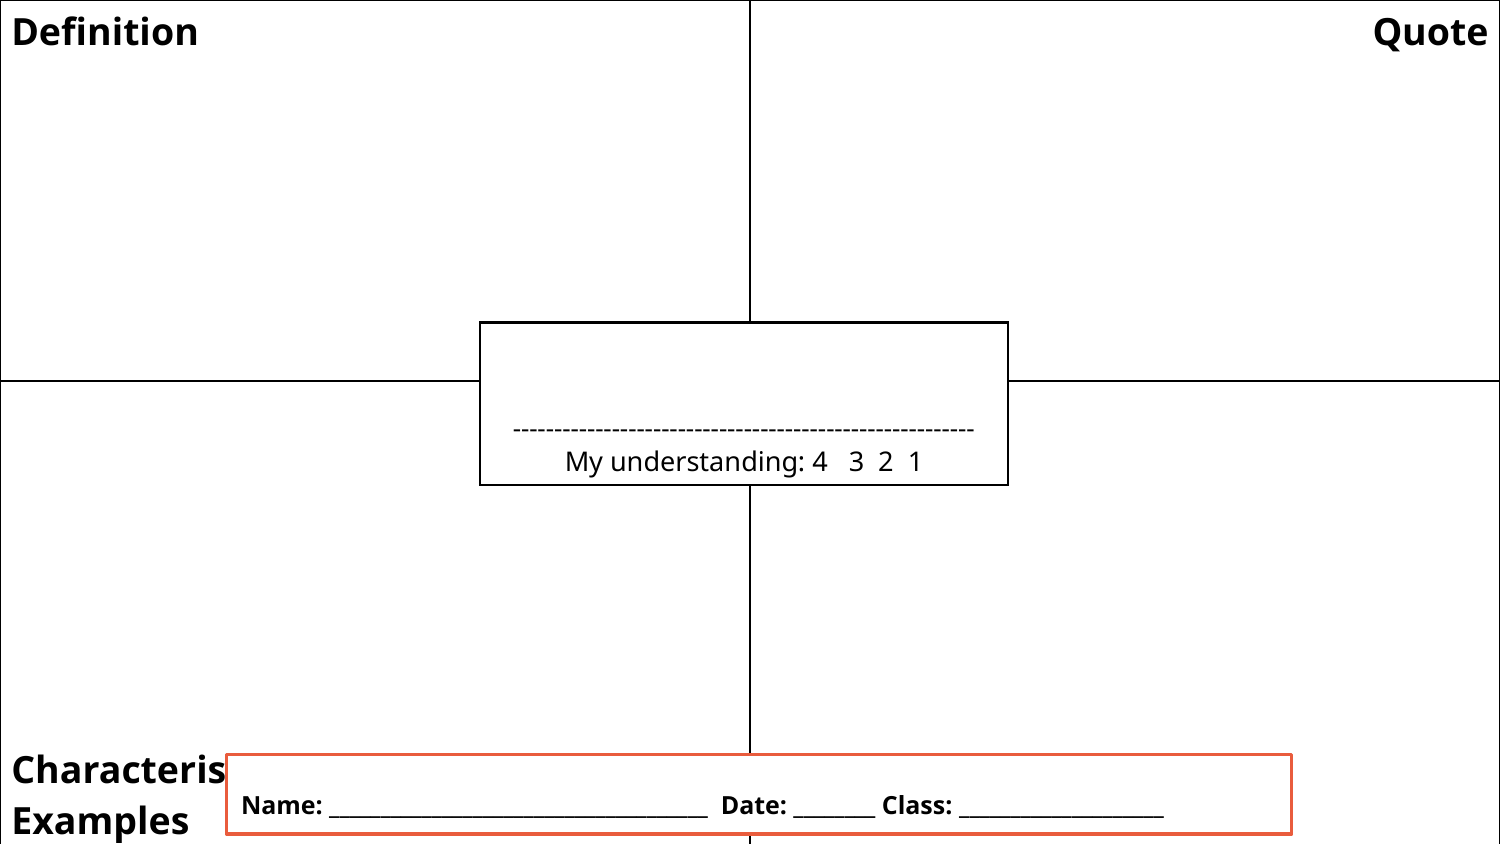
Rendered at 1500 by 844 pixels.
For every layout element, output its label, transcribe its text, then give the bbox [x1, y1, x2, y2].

text_box -------------------------------------------------------- My understanding: 4 3 2 1 [480, 322, 1008, 486]
table_cell Question [751, 382, 1499, 844]
text_box Name: _____________________________________ Date: ________ Class: ____________________ [226, 754, 1292, 834]
table_header Definition [1, 1, 749, 380]
table_header Quote [751, 1, 1499, 380]
table_cell Characteristics/ Examples [1, 382, 749, 844]
